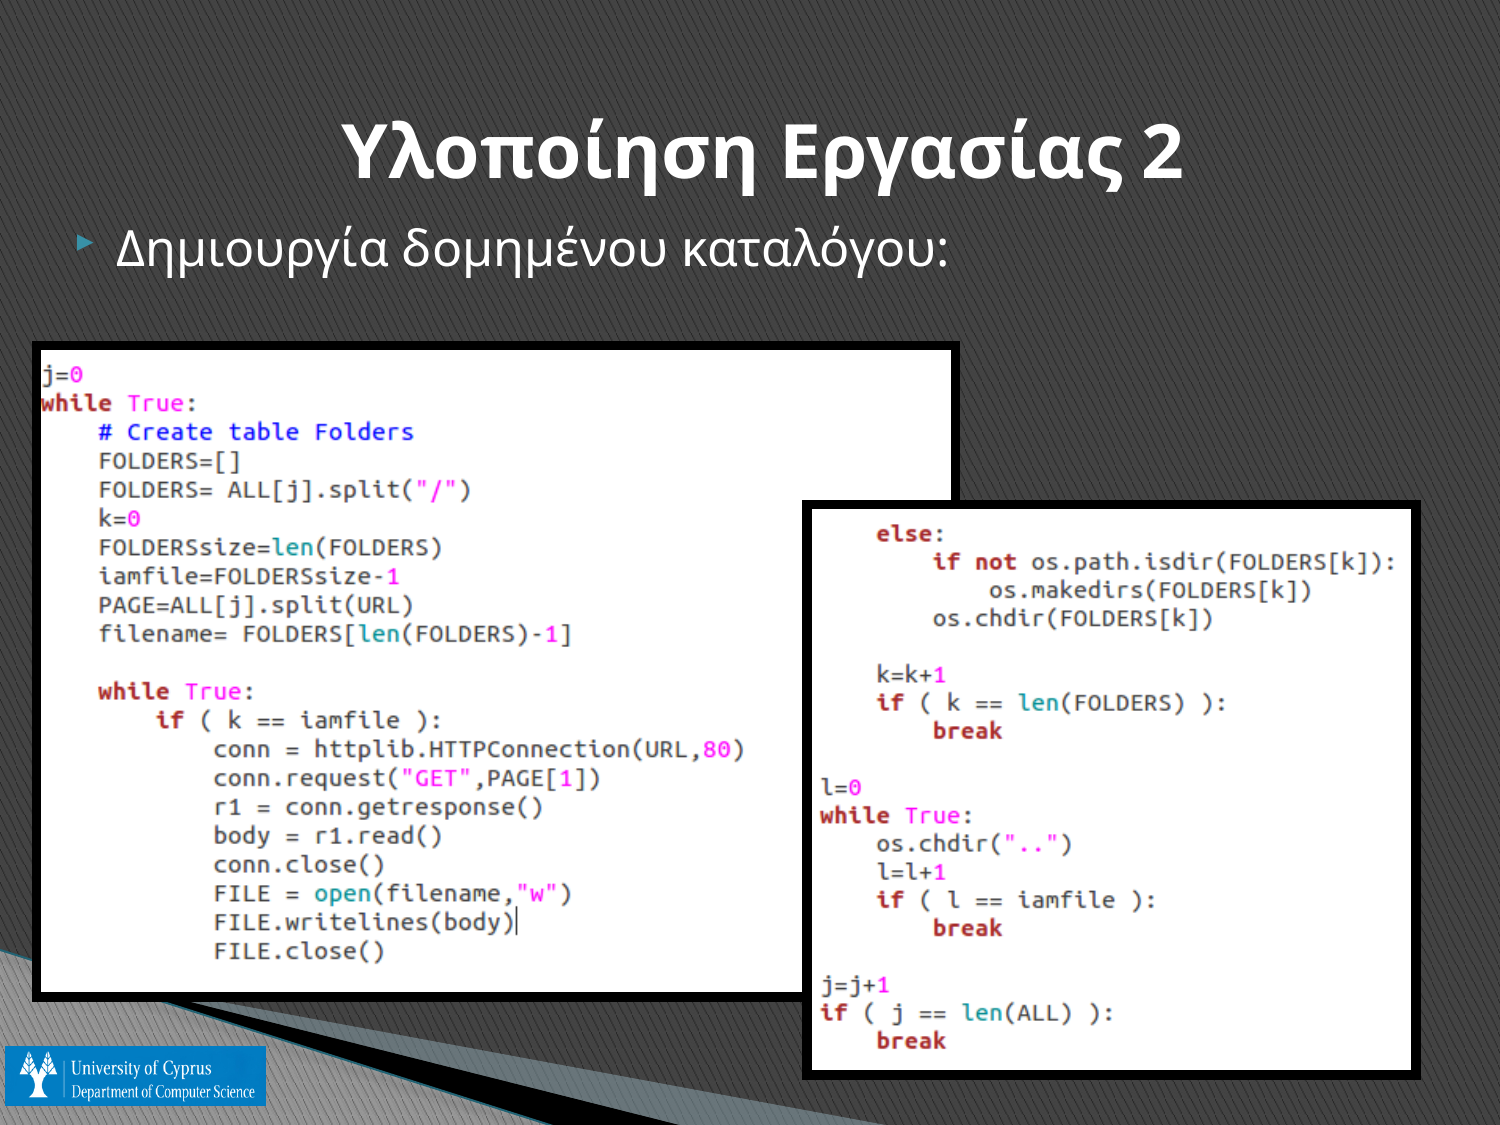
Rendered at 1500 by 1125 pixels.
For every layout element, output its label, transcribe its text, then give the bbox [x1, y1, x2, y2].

title Υλοποίηση Εργασίας 2 [88, 54, 1439, 209]
text_box Δημιουργία δομημένου καταλόγου: [41, 209, 1447, 303]
picture [5, 1046, 266, 1107]
picture [40, 349, 1412, 1071]
